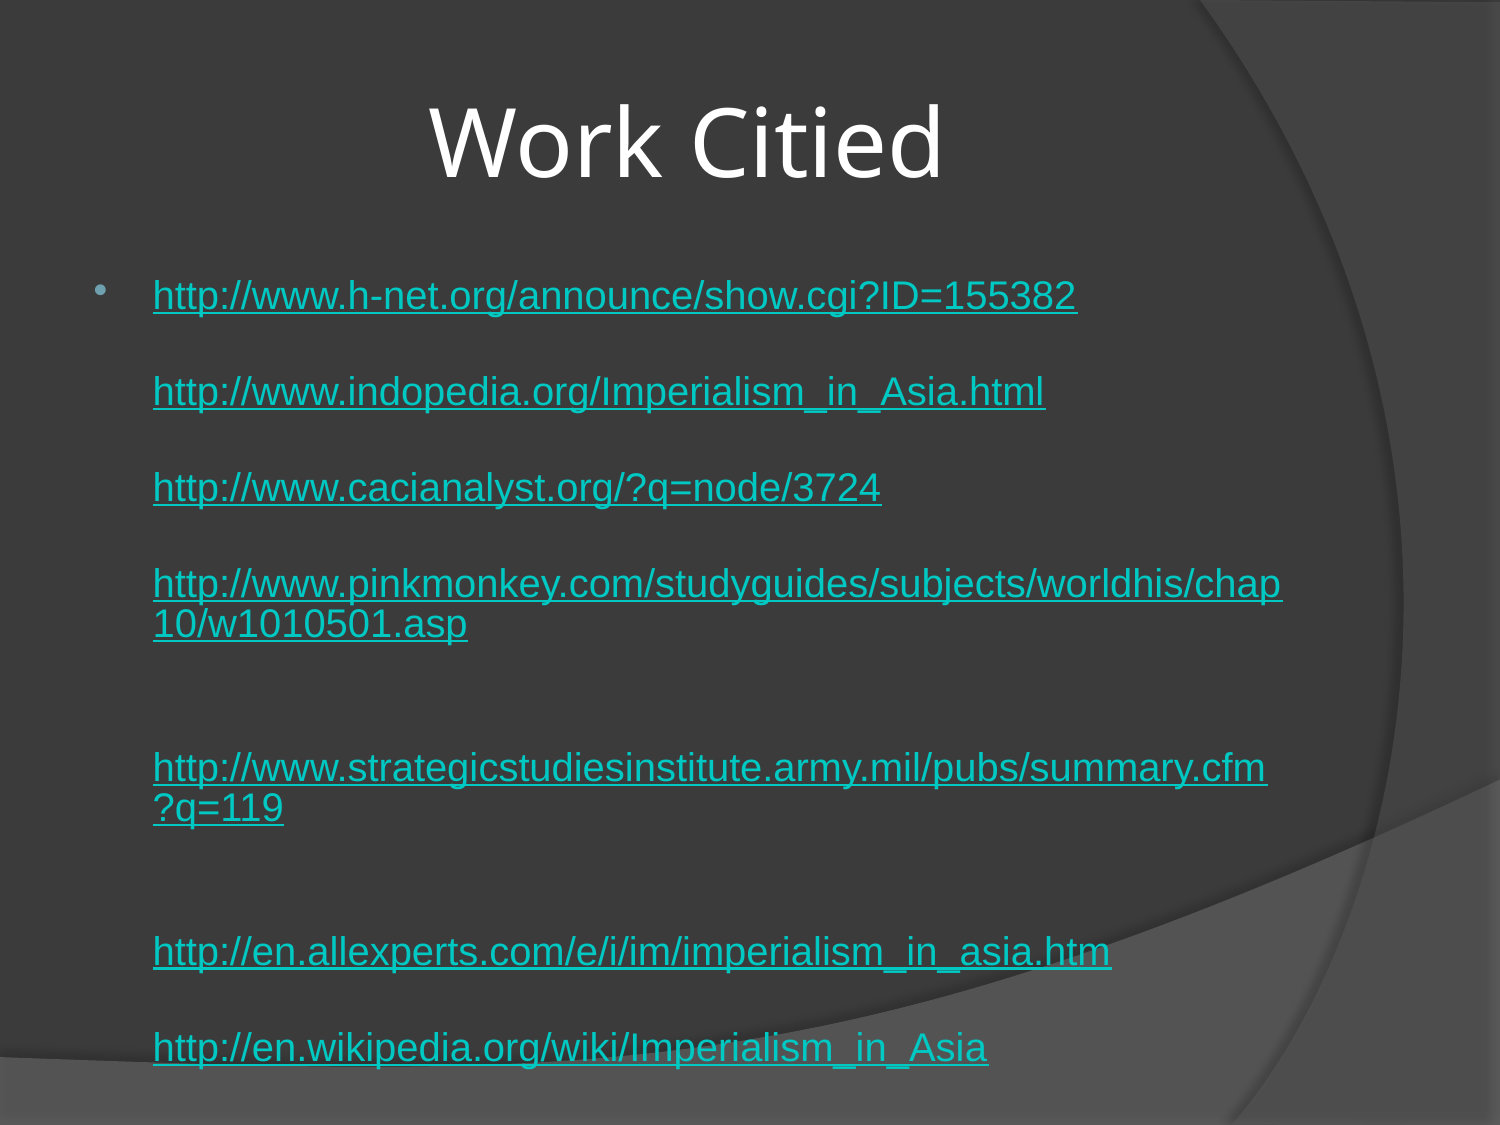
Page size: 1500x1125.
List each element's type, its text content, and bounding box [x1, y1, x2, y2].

list http://www.h-net.org/announce/show.cgi?ID=155382 http://www.indopedia.org/Imperialism_in_Asia.html http://www.cacianalyst.org/?q=node/3724 http://www.pinkmonkey.com/studyguides/subjects/worldhis/chap10/w1010501.asp http://www.strategicstudiesinstitute.army.mil/pubs/summary.cfm?q=119 http://en.allexperts.com/e/i/im/imperialism_in_asia.htm http://en.wikipedia.org/wiki/Imperialism_in_Asia [75, 262, 1300, 1005]
title Work Citied [75, 45, 1300, 233]
